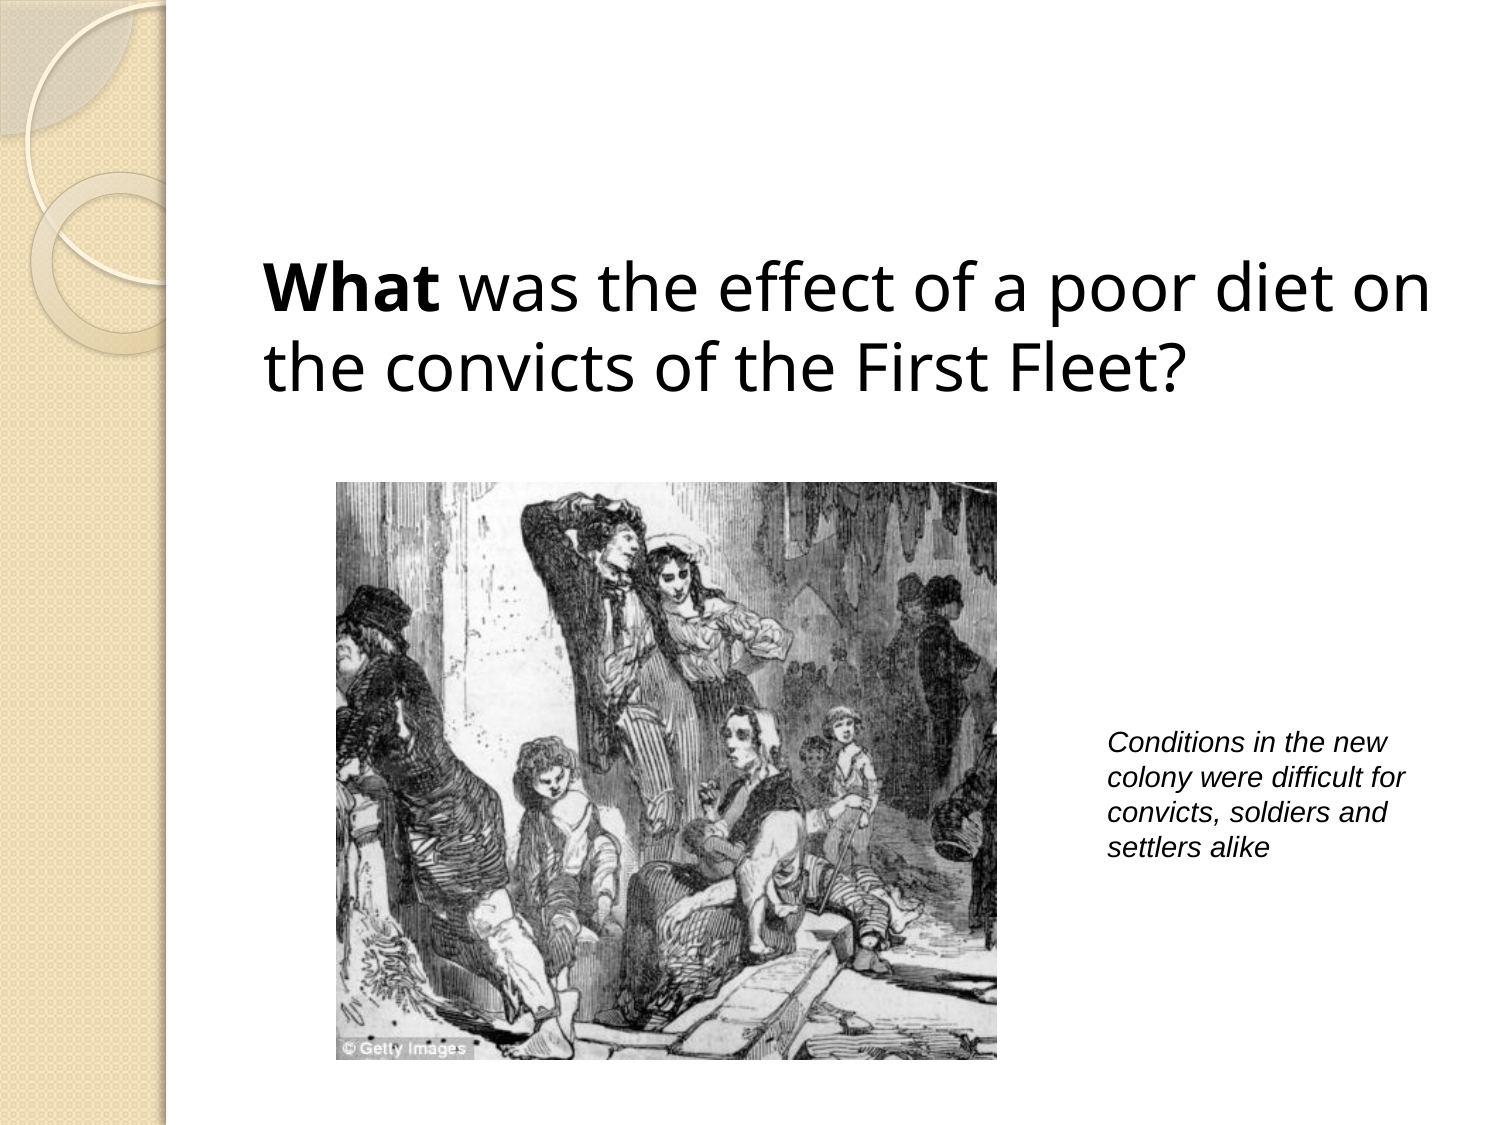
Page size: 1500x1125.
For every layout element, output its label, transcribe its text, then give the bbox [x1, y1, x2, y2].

text_box Conditions in the new colony were difficult for convicts, soldiers and settlers alike [1092, 715, 1459, 871]
list What was the effect of a poor diet on the convicts of the First Fleet? [235, 237, 1466, 1026]
picture [336, 482, 998, 1061]
